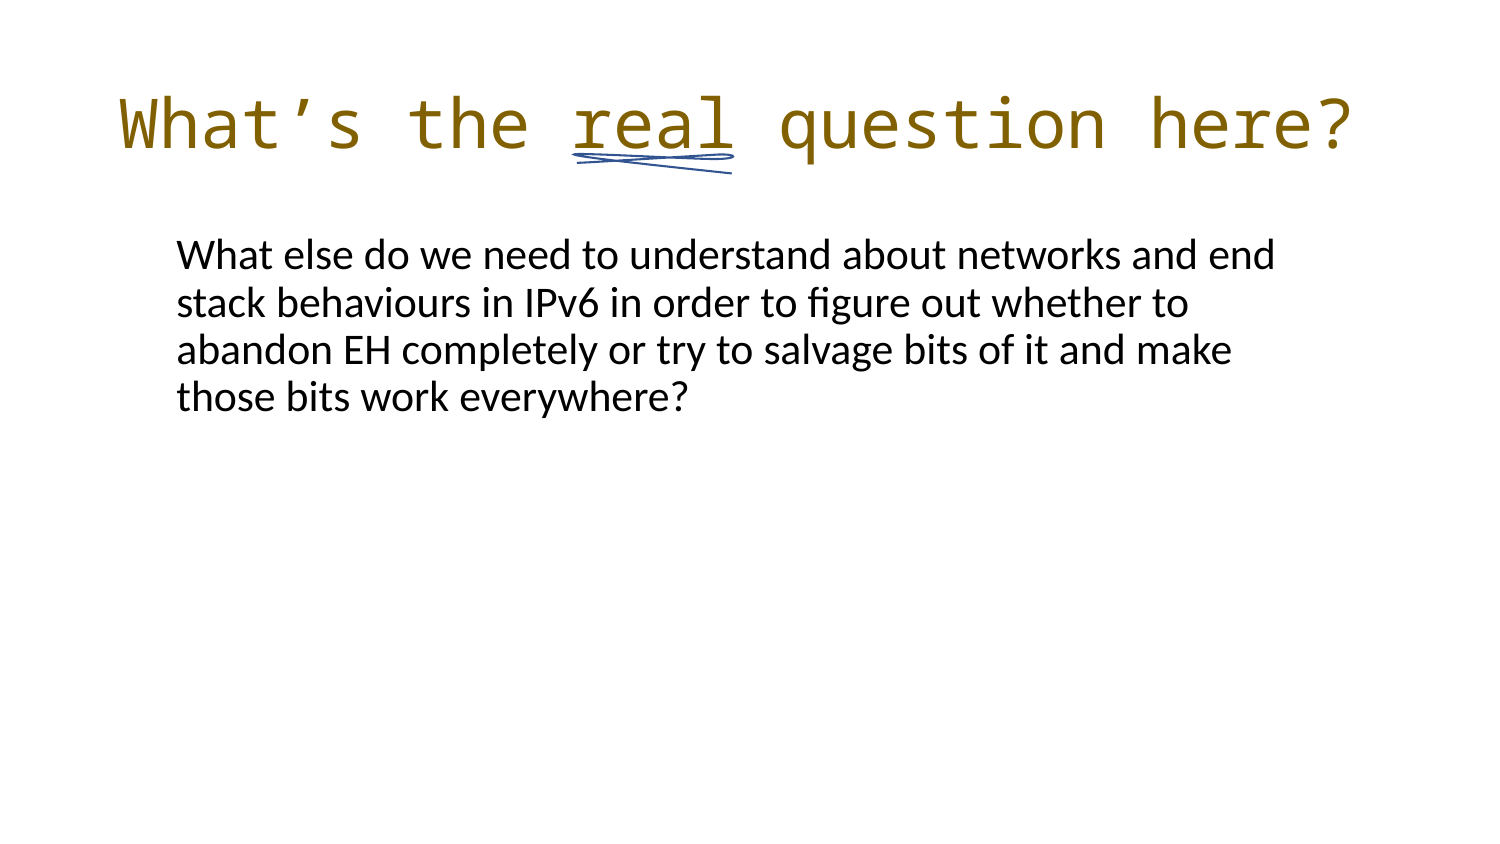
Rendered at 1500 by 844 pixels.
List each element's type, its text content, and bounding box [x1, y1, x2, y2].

title What’s the real question here? [103, 44, 1397, 208]
text_box [571, 152, 735, 175]
list What else do we need to understand about networks and end stack behaviours in IPv6 in order to figure out whether to abandon EH completely or try to salvage bits of it and make those bits work everywhere? [161, 224, 1344, 760]
